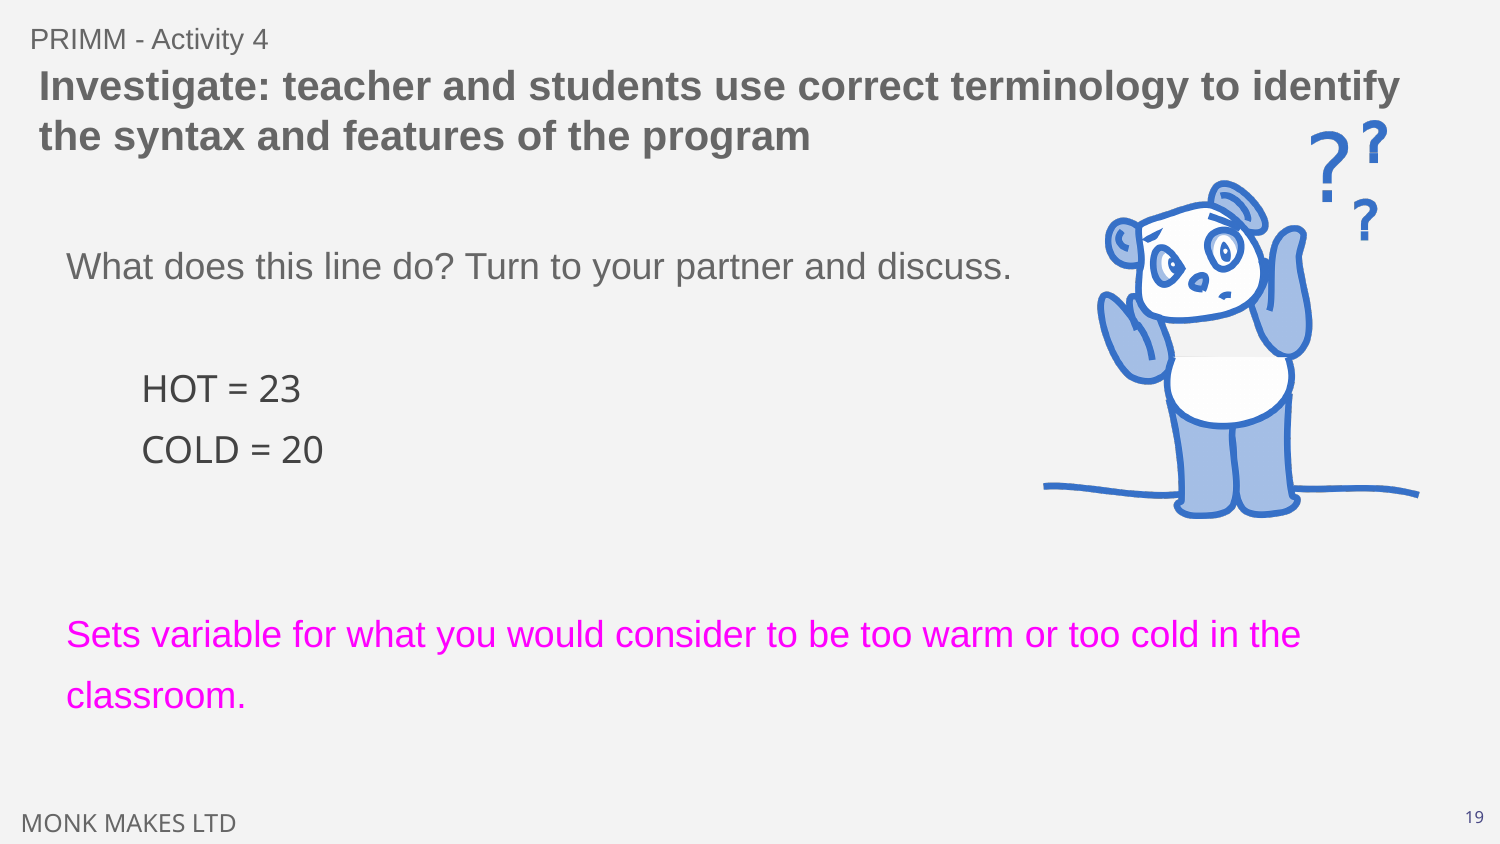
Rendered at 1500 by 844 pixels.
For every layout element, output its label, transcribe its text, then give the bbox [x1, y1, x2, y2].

picture [1039, 120, 1423, 520]
slide_number ‹#› [1448, 792, 1500, 844]
text_box What does this line do? Turn to your partner and discuss. HOT = 23 COLD = 20 Sets variable for what you would consider to be too warm or too cold in the classroom. [51, 211, 1422, 793]
title Investigate: teacher and students use correct terminology to identify the syntax and features of the program [24, 52, 1422, 167]
subtitle PRIMM - Activity 4 [14, 0, 1500, 52]
